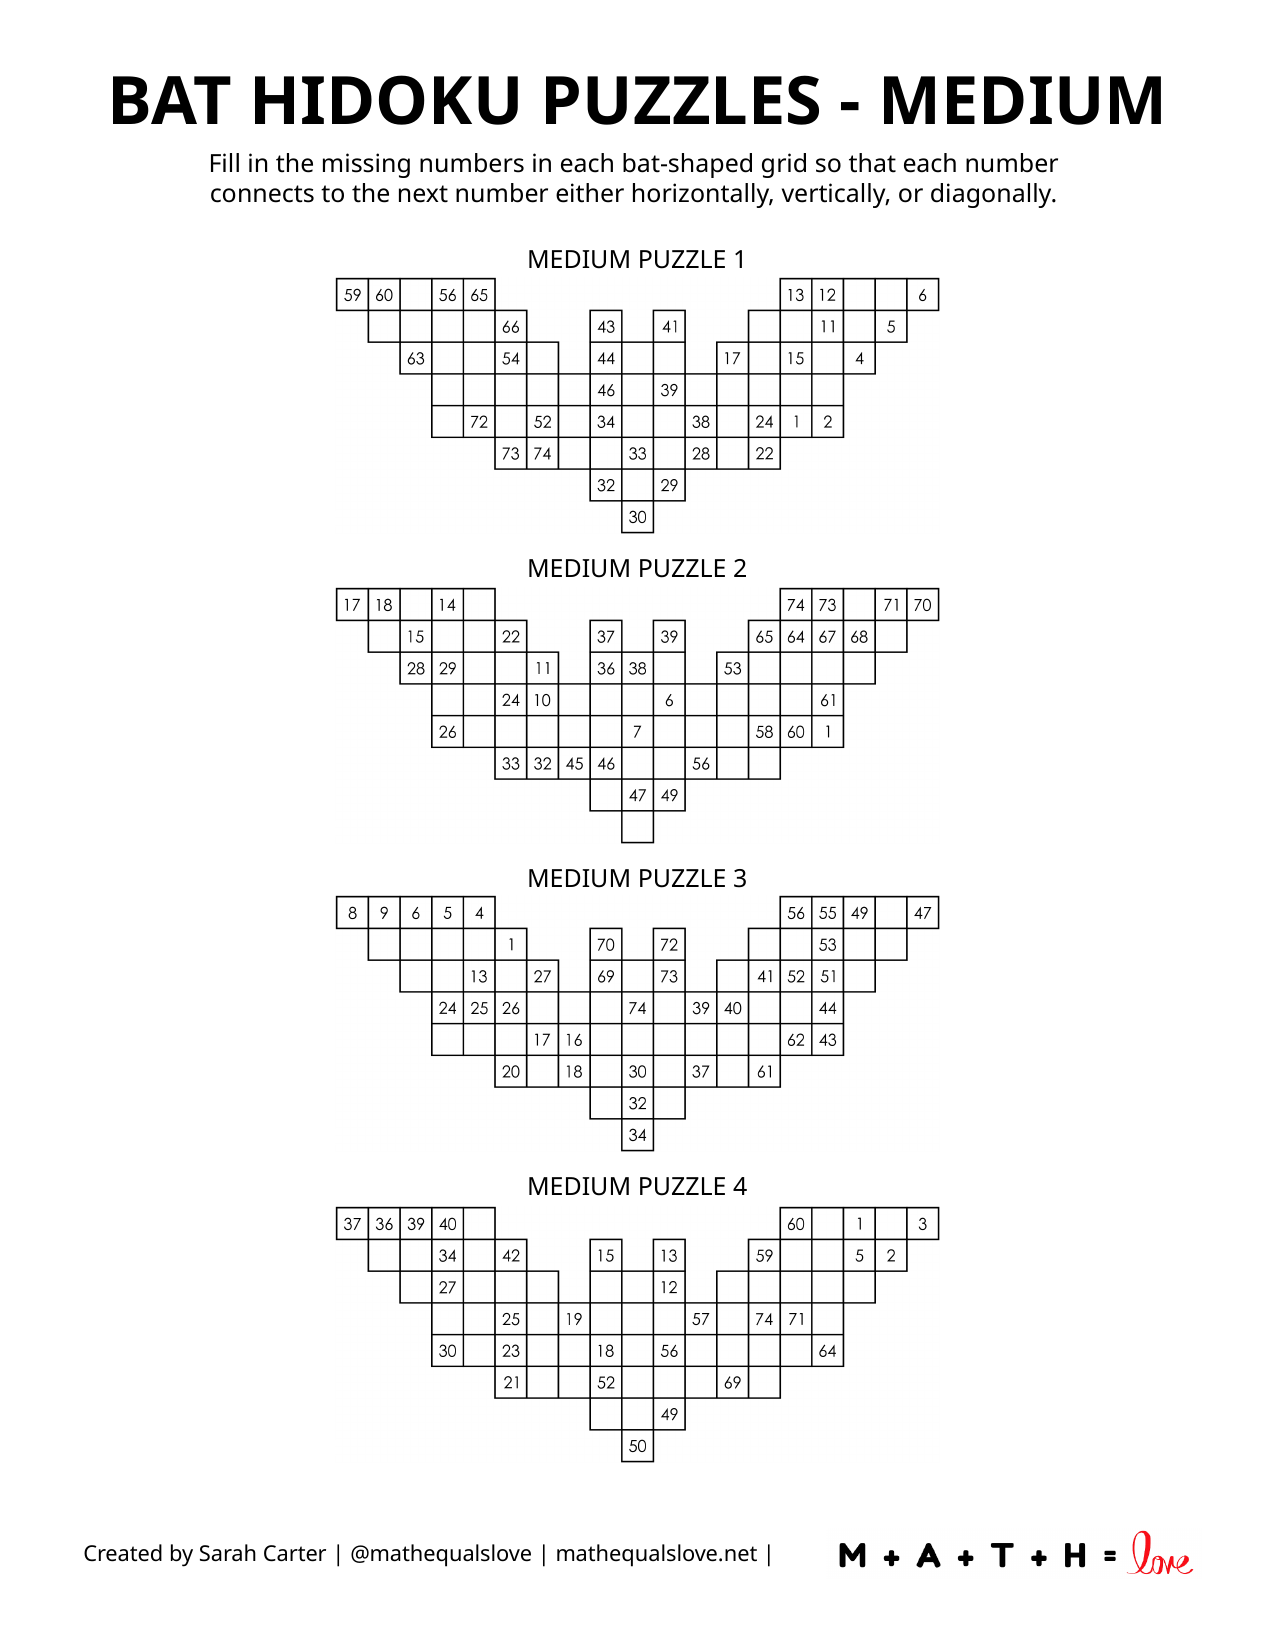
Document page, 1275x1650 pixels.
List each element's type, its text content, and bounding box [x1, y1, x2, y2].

text_box MEDIUM PUZZLE 4 [397, 1170, 877, 1205]
text_box Fill in the missing numbers in each bat-shaped grid so that each number connects to the next number either horizontally, vertically, or diagonally. [0, 140, 1275, 216]
text_box MEDIUM PUZZLE 3 [397, 862, 877, 895]
text_box BAT HIDOKU PUZZLES - MEDIUM [66, 50, 1211, 140]
picture [334, 895, 941, 1153]
picture [334, 276, 941, 534]
text_box MEDIUM PUZZLE 2 [397, 552, 877, 586]
text_box Created by Sarah Carter | @mathequalslove | mathequalslove.net | [68, 1532, 826, 1574]
picture [334, 586, 941, 845]
picture [334, 1205, 941, 1463]
text_box MEDIUM PUZZLE 1 [397, 243, 877, 276]
picture [826, 1528, 1203, 1579]
